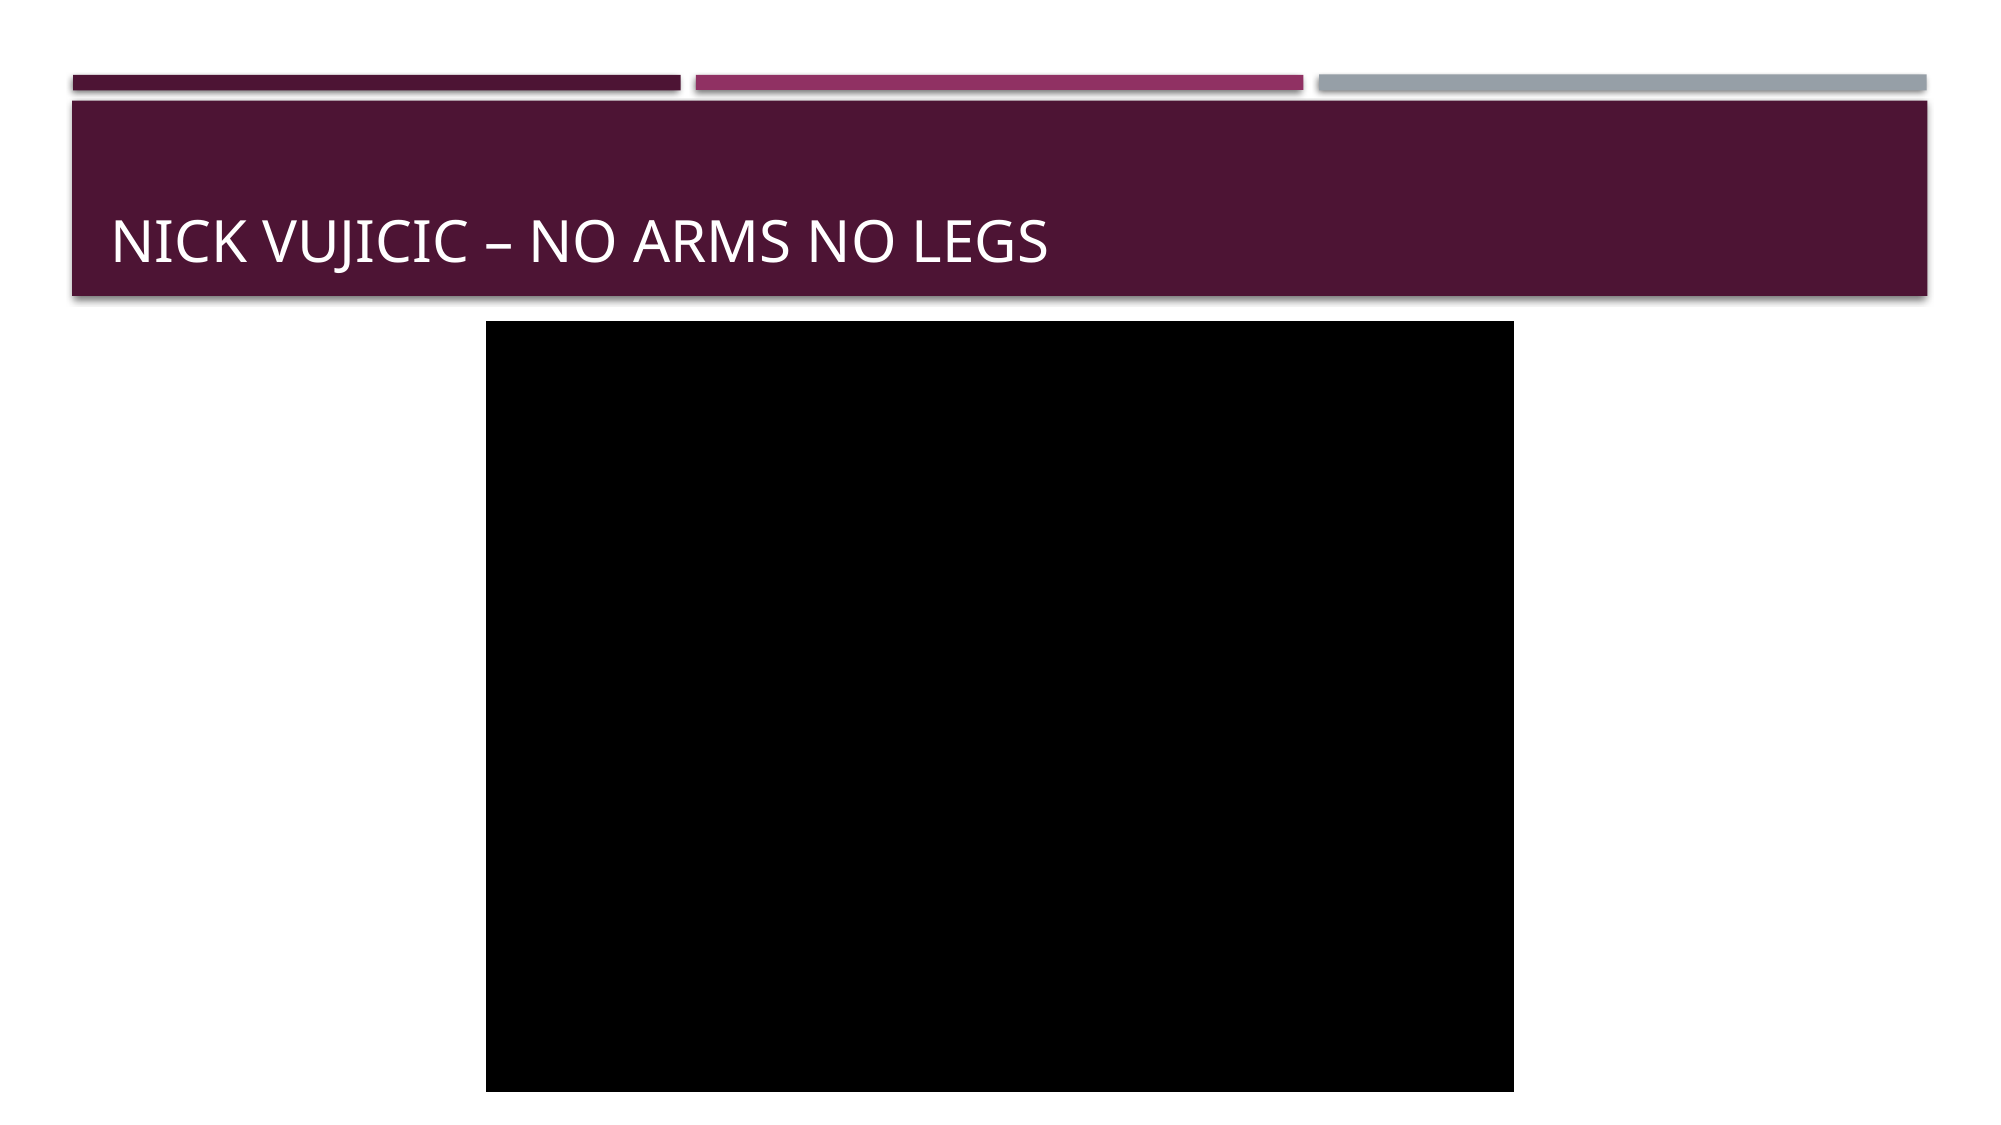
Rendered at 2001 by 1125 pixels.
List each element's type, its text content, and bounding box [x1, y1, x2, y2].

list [485, 320, 1515, 1093]
title nick vujicic – No arms no legs [95, 115, 1905, 282]
